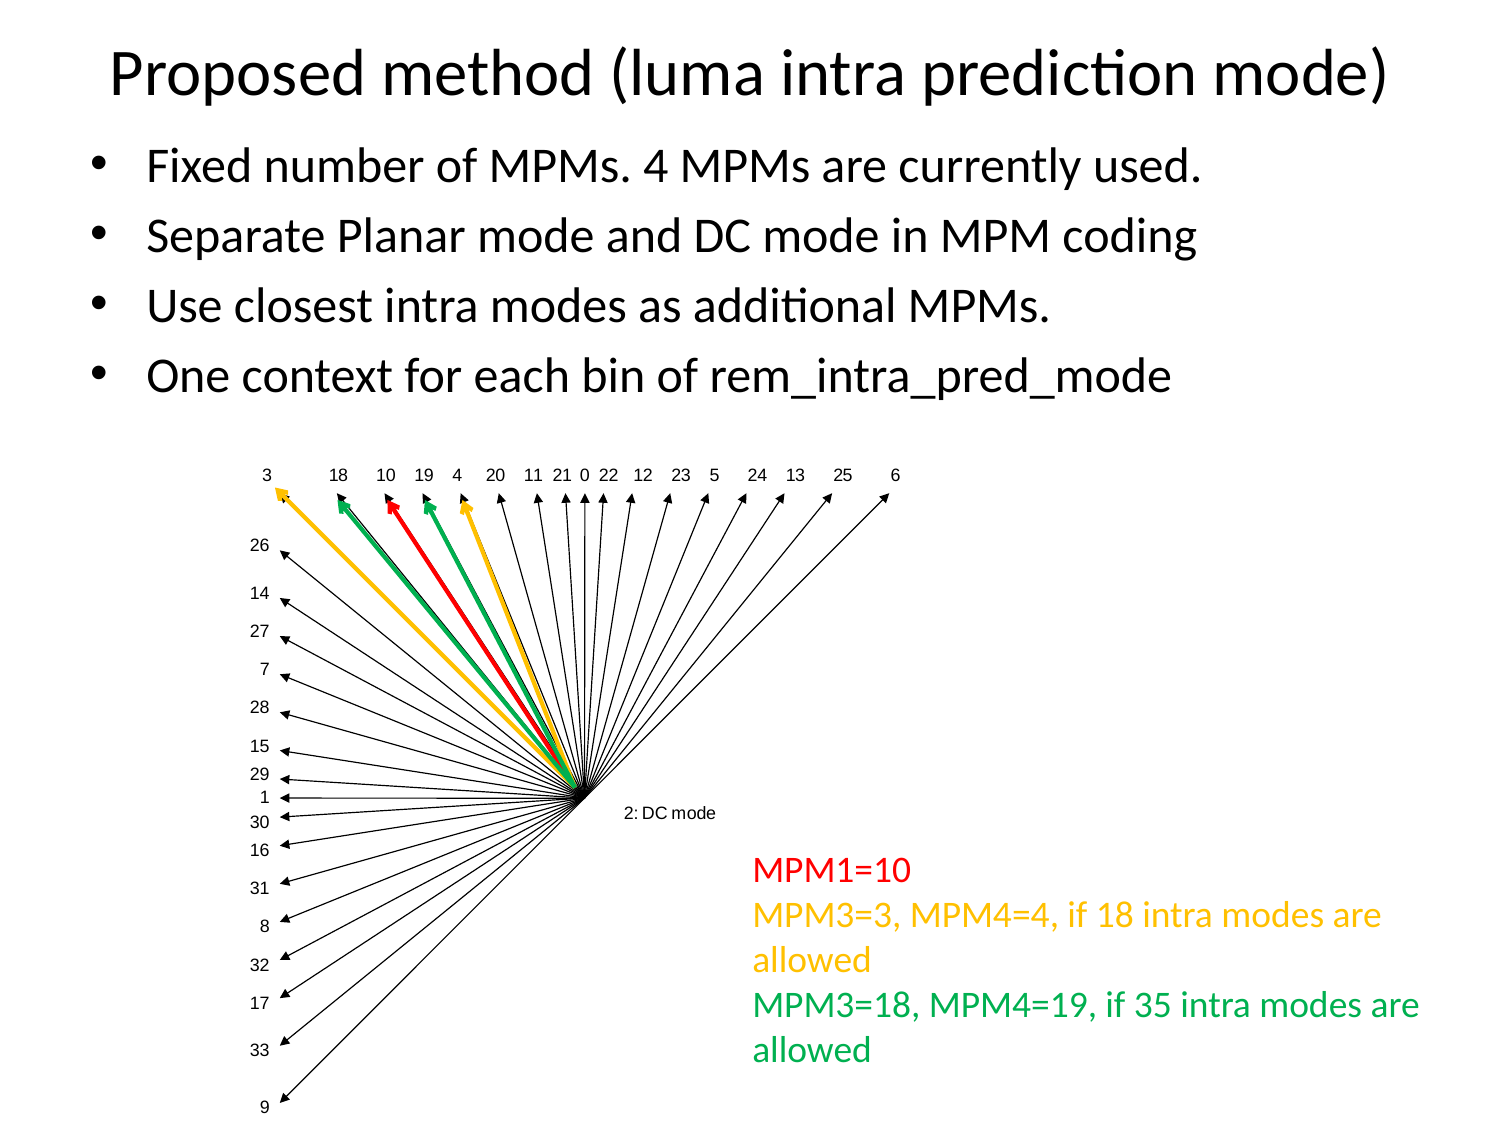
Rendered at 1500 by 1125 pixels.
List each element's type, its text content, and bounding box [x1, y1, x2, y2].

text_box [604, 728, 626, 738]
picture [237, 456, 913, 1125]
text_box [312, 524, 601, 763]
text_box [604, 549, 626, 567]
list Fixed number of MPMs. 4 MPMs are currently used. Separate Planar mode and DC mode in MPM coding Use closest intra modes as additional MPMs. One context for each bin of rem_intra_pred_mode [75, 125, 1425, 980]
title Proposed method (luma intra prediction mode) [75, 0, 1425, 125]
text_box MPM1=10 MPM3=3, MPM4=4, if 18 intra modes are allowed MPM3=18, MPM4=19, if 35 intra modes are allowed [916, 837, 1450, 1078]
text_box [648, 587, 663, 701]
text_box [274, 487, 576, 788]
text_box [604, 568, 644, 719]
